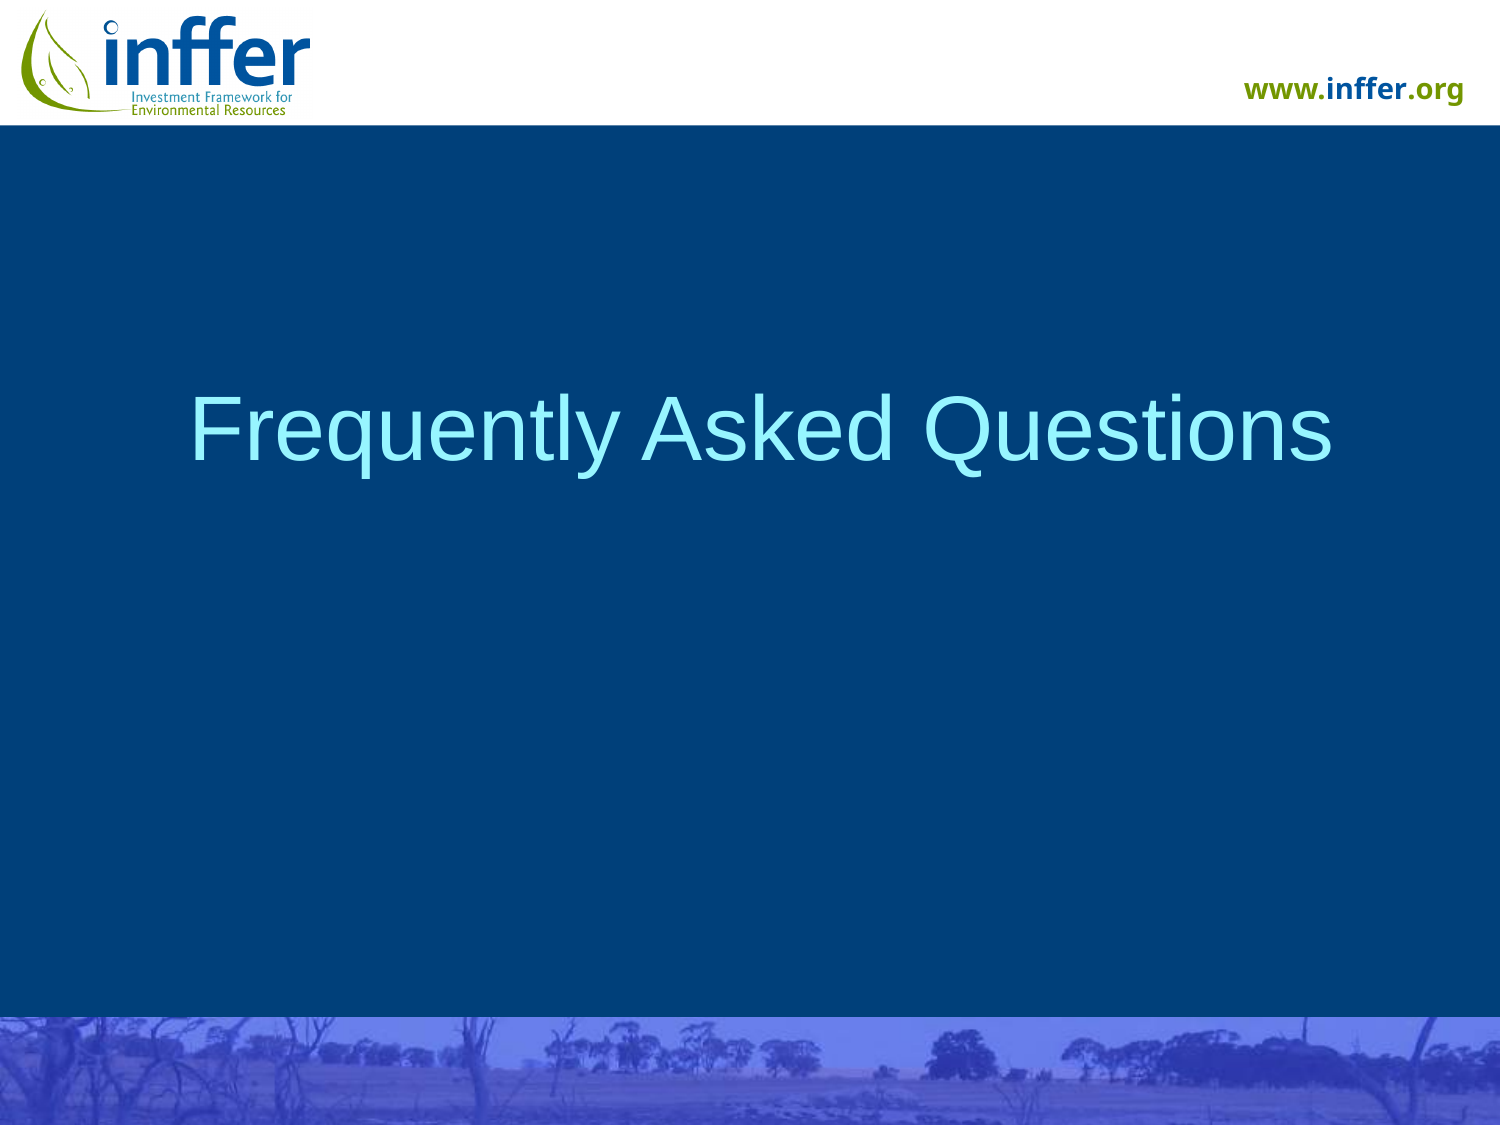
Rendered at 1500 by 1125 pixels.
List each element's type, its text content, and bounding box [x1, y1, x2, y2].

picture [0, 1017, 1500, 1125]
title Frequently Asked Questions [124, 148, 1401, 700]
picture [17, 7, 313, 119]
